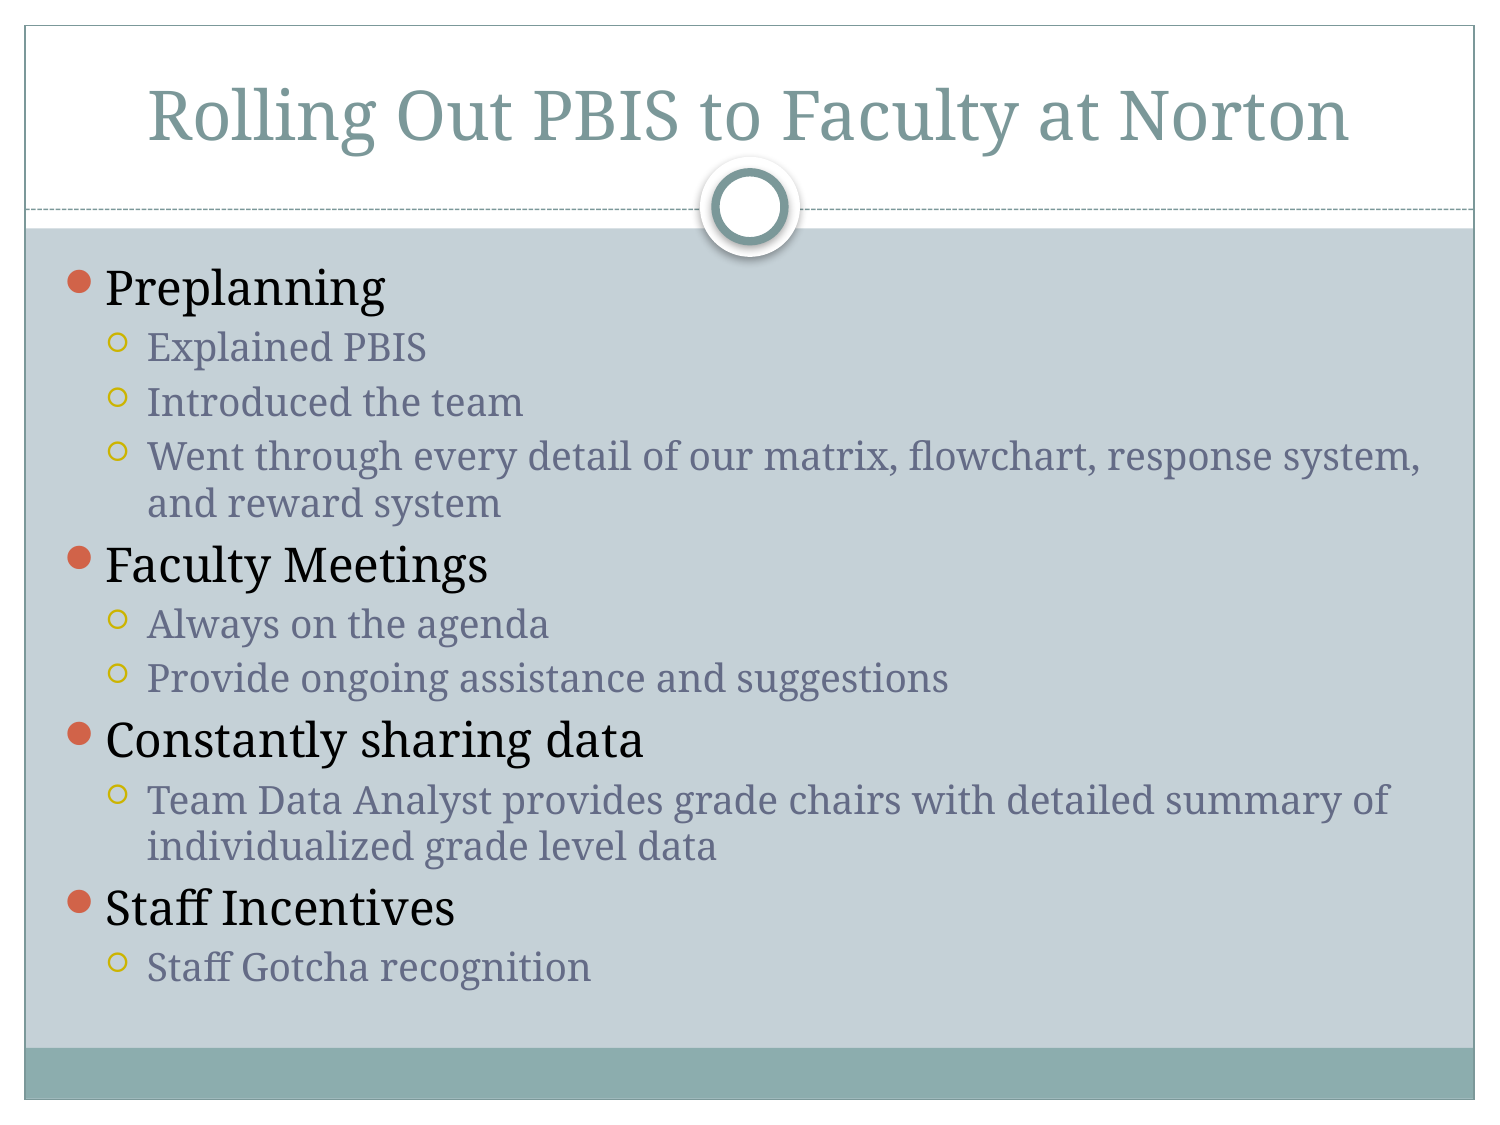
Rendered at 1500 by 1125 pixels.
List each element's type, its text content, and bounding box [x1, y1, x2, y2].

list Preplanning Explained PBIS Introduced the team Went through every detail of our matrix, flowchart, response system, and reward system Faculty Meetings Always on the agenda Provide ongoing assistance and suggestions Constantly sharing data Team Data Analyst provides grade chairs with detailed summary of individualized grade level data Staff Incentives Staff Gotcha recognition [49, 250, 1445, 1001]
title Rolling Out PBIS to Faculty at Norton [49, 37, 1450, 162]
